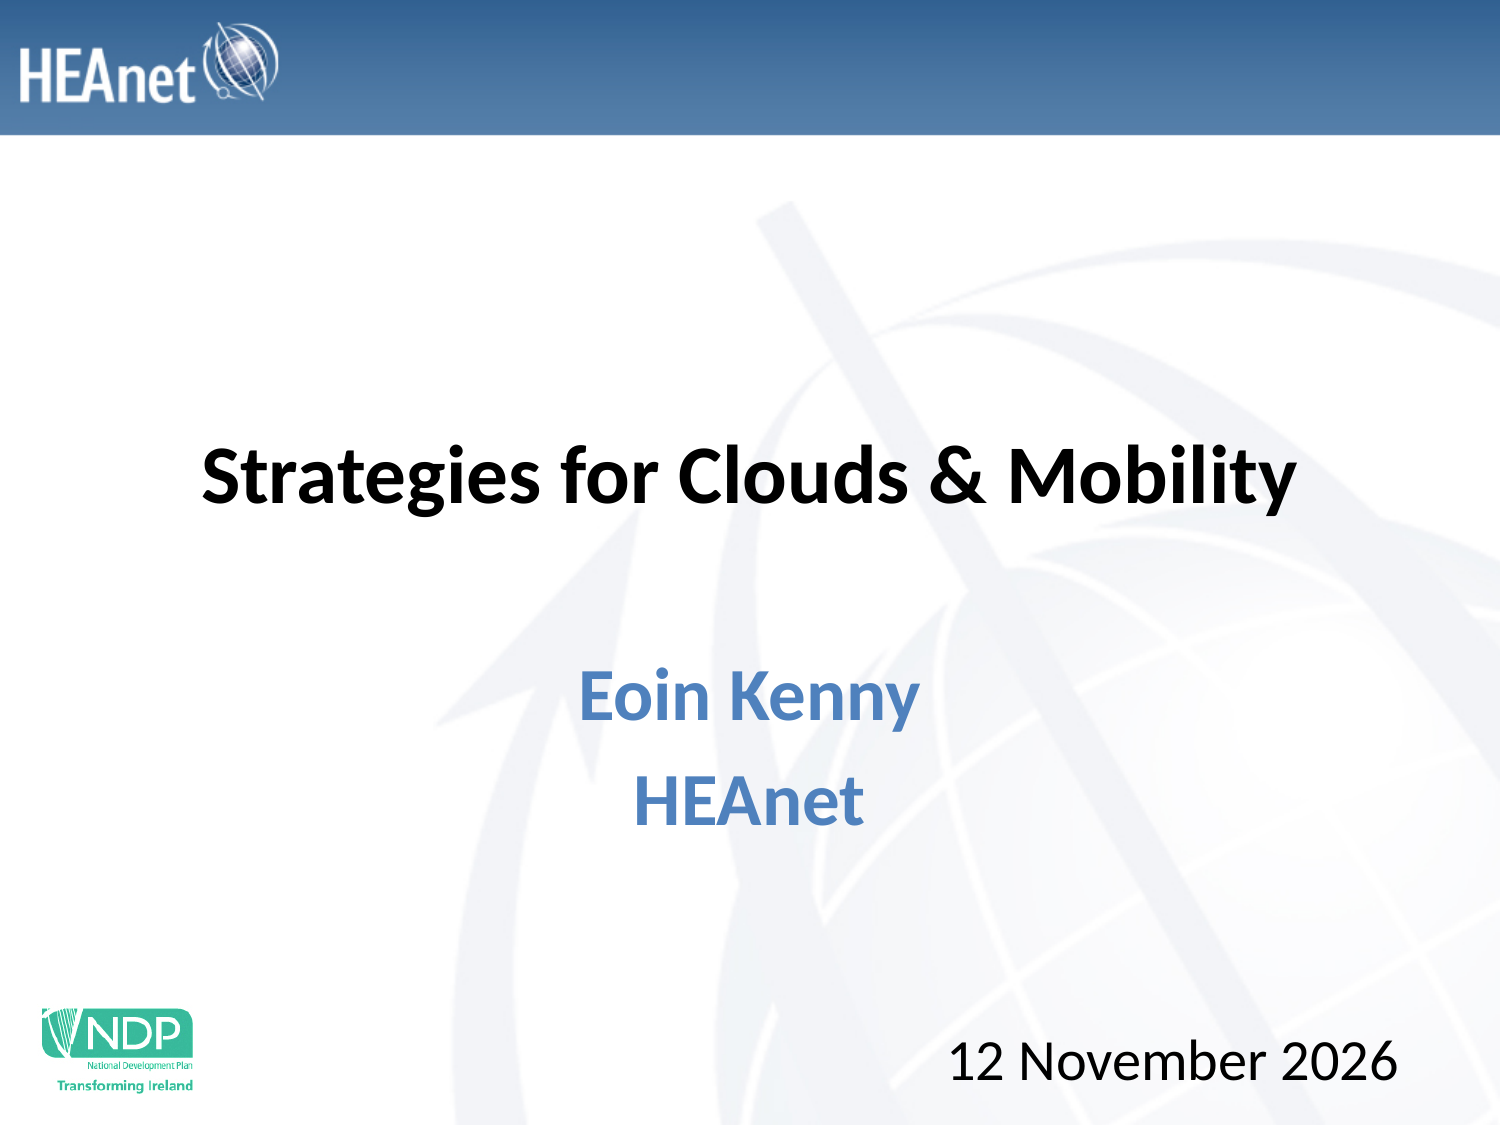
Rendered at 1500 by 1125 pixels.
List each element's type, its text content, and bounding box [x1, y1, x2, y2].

title Strategies for Clouds & Mobility [112, 349, 1388, 591]
footer 29 March 2012 [761, 1023, 1414, 1091]
subtitle Eoin Kenny HEAnet [224, 637, 1276, 926]
picture [0, 0, 1500, 1125]
